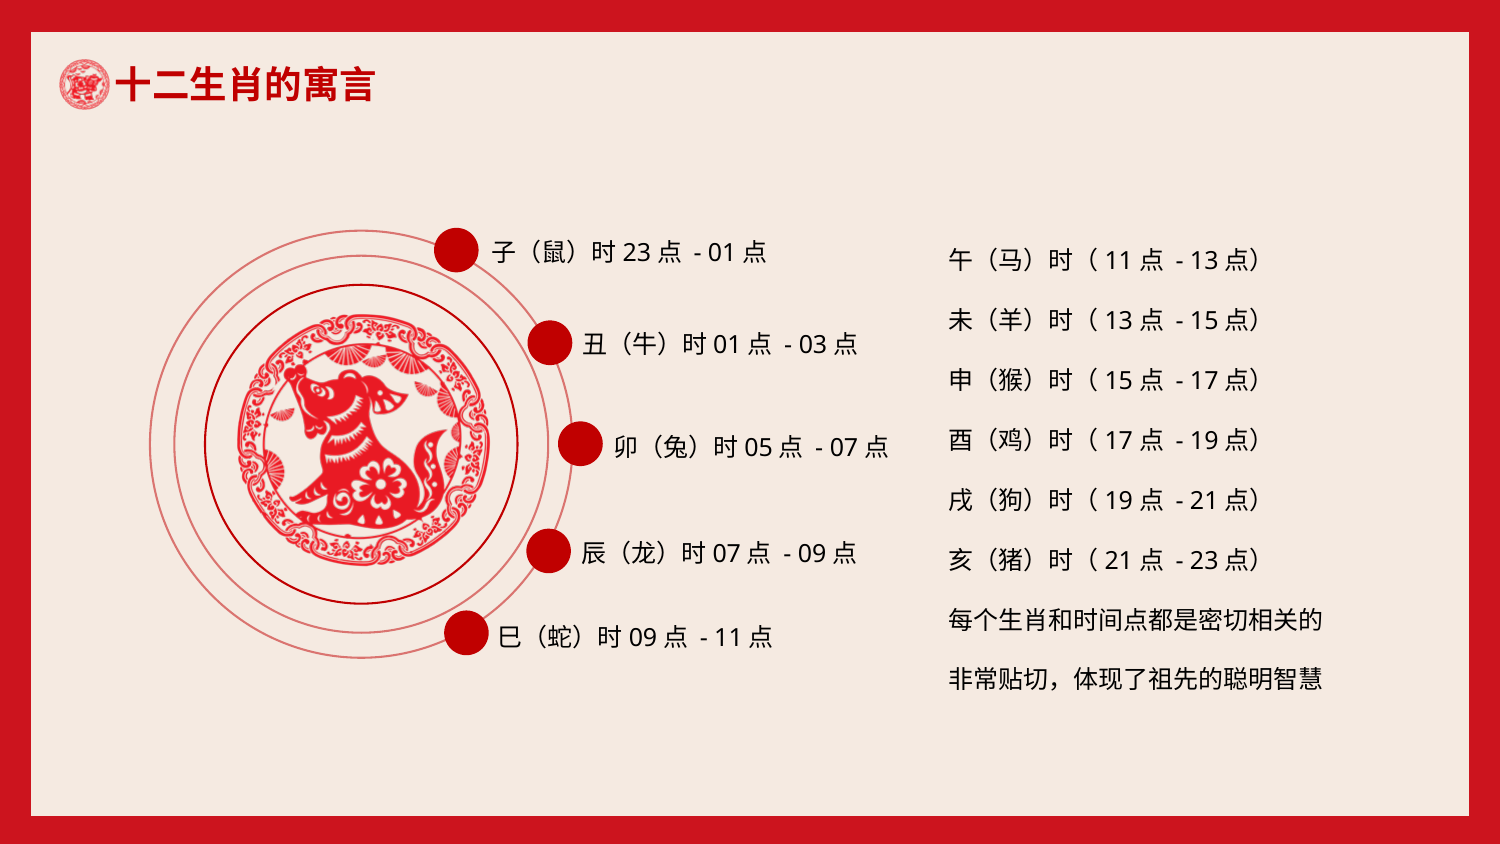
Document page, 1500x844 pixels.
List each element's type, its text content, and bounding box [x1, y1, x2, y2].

text_box 辰（龙）时07点 - 09点 [603, 532, 904, 572]
text_box 巳（蛇）时09点 - 11点 [603, 616, 828, 656]
text_box 子（鼠）时23点 - 01点 [603, 231, 828, 271]
text_box 卯（兔）时05点 - 07点 [604, 427, 909, 466]
text_box 丑（牛）时01点 - 03点 [603, 324, 883, 363]
text_box 午（马）时（11点 - 13点） 未（羊）时（13点 - 15点） 申（猴）时（15点 - 17点） 酉（鸡）时（17点 - 19点） 戌（狗）时（19点 - 21点） 亥（猪）时（21点 - 23点） 每个生肖和时间点都是密切相关的 非常贴切，体现了祖先的聪明智慧 [937, 209, 1367, 700]
picture [57, 55, 114, 112]
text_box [149, 227, 603, 658]
